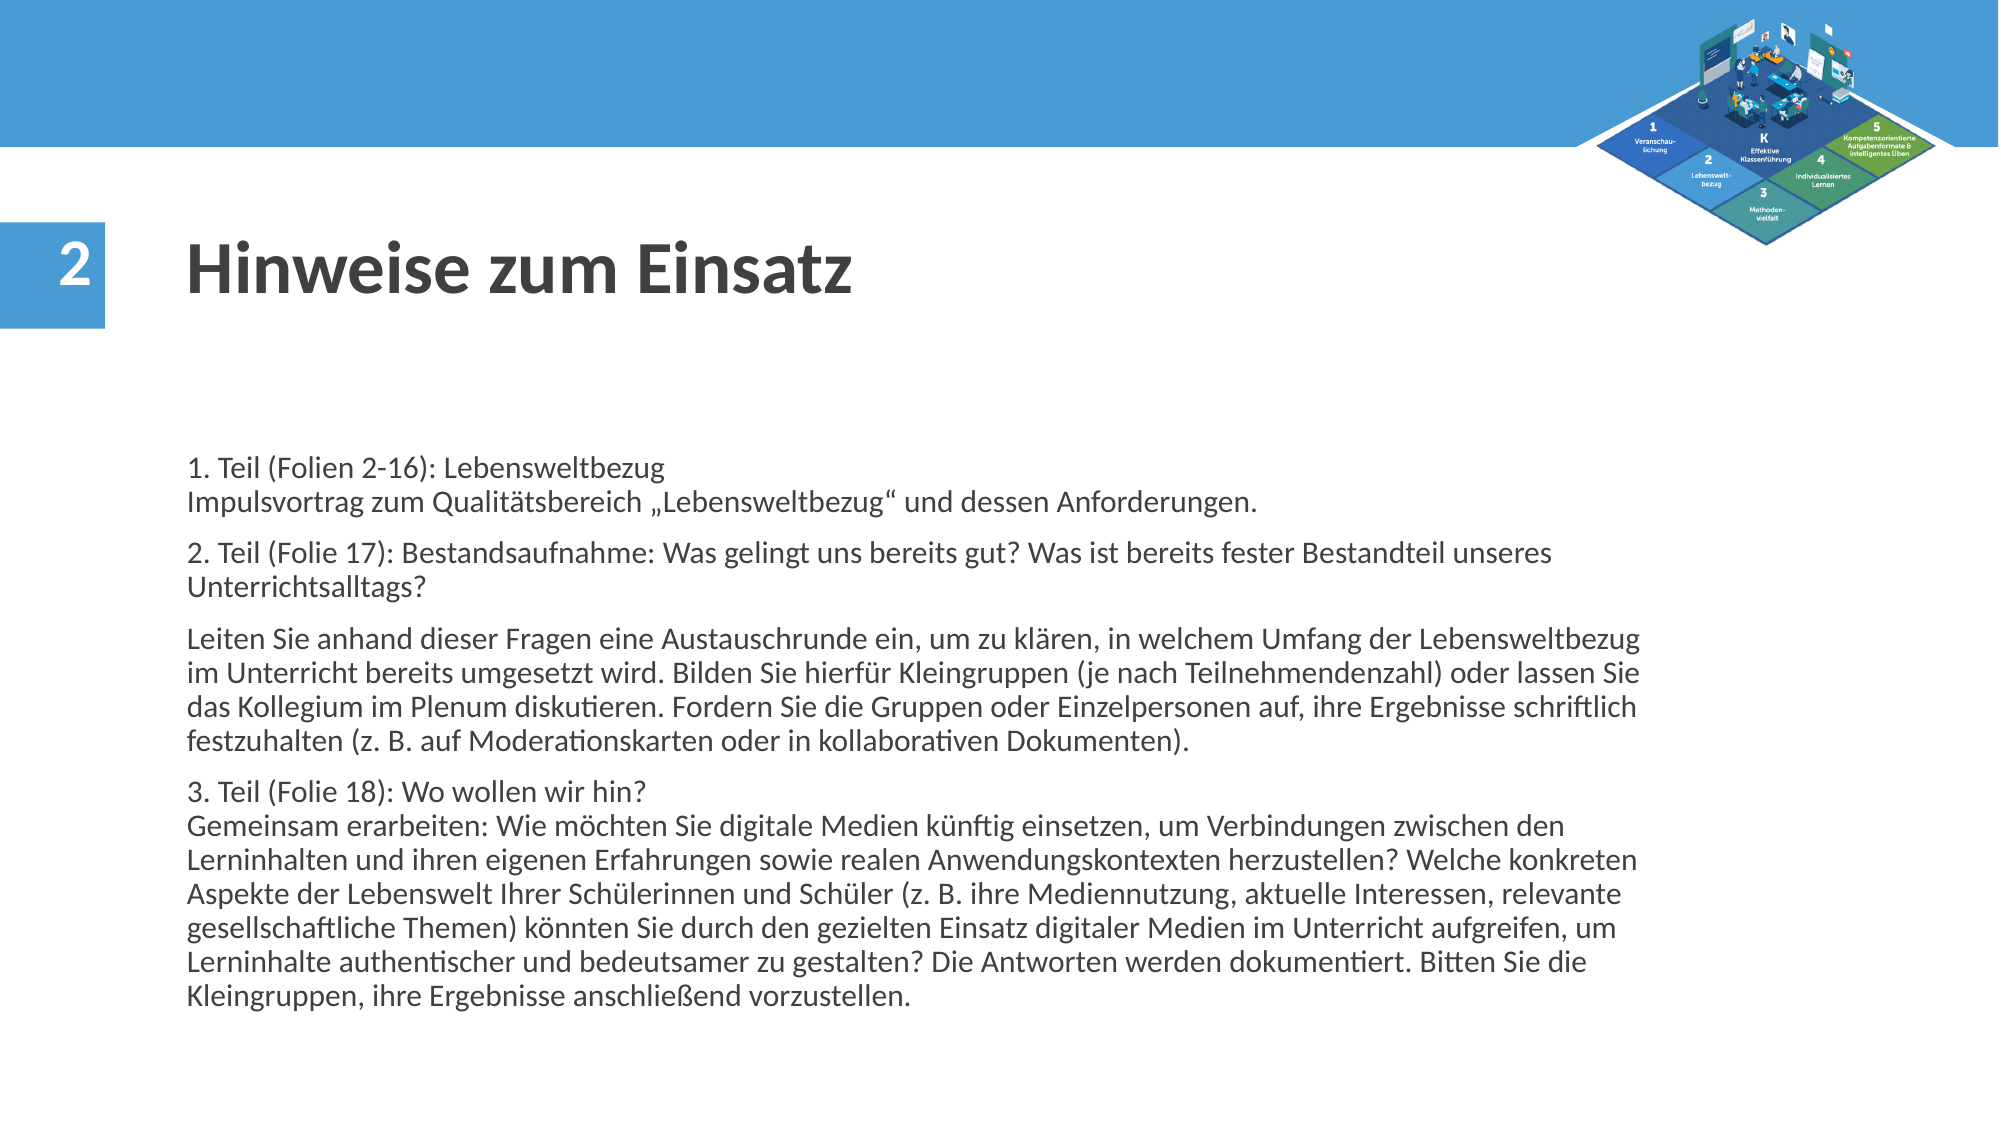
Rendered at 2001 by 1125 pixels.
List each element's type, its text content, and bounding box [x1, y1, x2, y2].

picture [1589, 12, 1942, 249]
list 1. Teil (Folien 2-16): Lebensweltbezug Impulsvortrag zum Qualitätsbereich „Lebensweltbezug“ und dessen Anforderungen. 2. Teil (Folie 17): Bestandsaufnahme: Was gelingt uns bereits gut? Was ist bereits fester Bestandteil unseres Unterrichtsalltags? Leiten Sie anhand dieser Fragen eine Austauschrunde ein, um zu klären, in welchem Umfang der Lebensweltbezug im Unterricht bereits umgesetzt wird. Bilden Sie hierfür Kleingruppen (je nach Teilnehmendenzahl) oder lassen Sie das Kollegium im Plenum diskutieren. Fordern Sie die Gruppen oder Einzelpersonen auf, ihre Ergebnisse schriftlich festzuhalten (z. B. auf Moderationskarten oder in kollaborativen Dokumenten). 3. Teil (Folie 18): Wo wollen wir hin? Gemeinsam erarbeiten: Wie möchten Sie digitale Medien künftig einsetzen, um Verbindungen zwischen den Lerninhalten und ihren eigenen Erfahrungen sowie realen Anwendungskontexten herzustellen? Welche konkreten Aspekte der Lebenswelt Ihrer Schülerinnen und Schüler (z. B. ihre Mediennutzung, aktuelle Interessen, relevante gesellschaftliche Themen) könnten Sie durch den gezielten Einsatz digitaler Medien im Unterricht aufgreifen, um Lerninhalte authentischer und bedeutsamer zu gestalten? Die Antworten werden dokumentiert. Bitten Sie die Kleingruppen, ihre Ergebnisse anschließend vorzustellen. [171, 443, 1663, 1036]
list Hinweise zum Einsatz [171, 223, 1663, 318]
